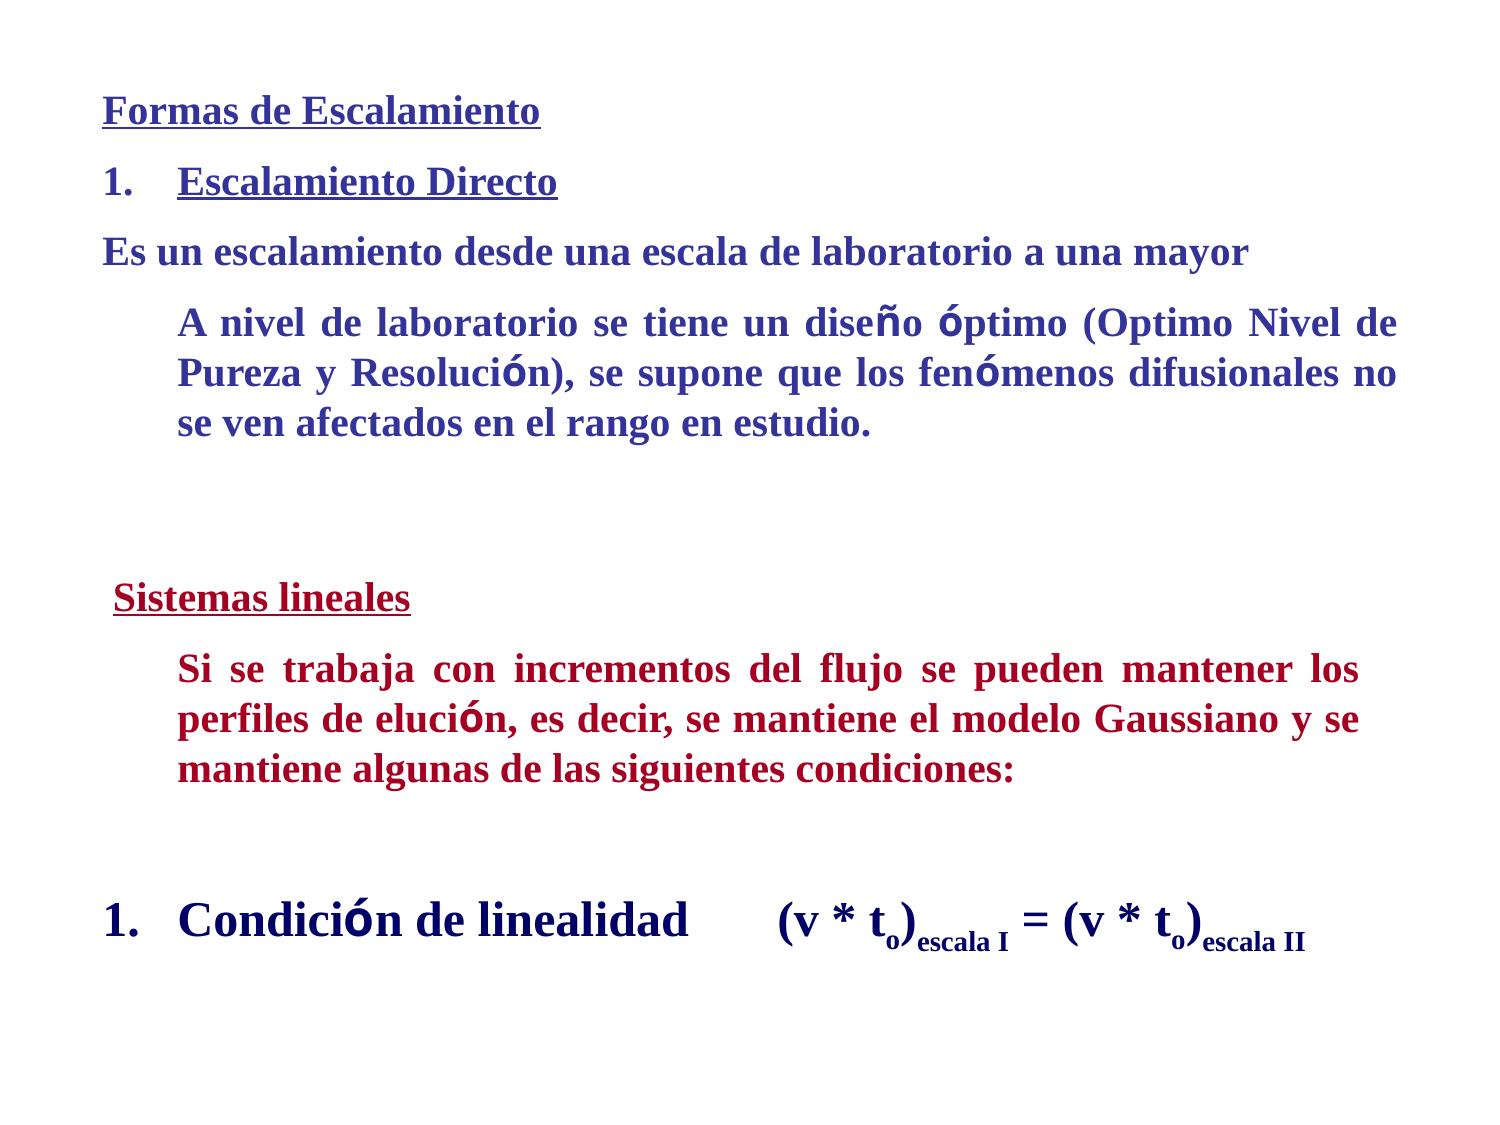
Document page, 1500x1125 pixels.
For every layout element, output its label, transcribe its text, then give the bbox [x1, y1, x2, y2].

text_box Formas de Escalamiento Escalamiento Directo Es un escalamiento desde una escala de laboratorio a una mayor A nivel de laboratorio se tiene un diseño óptimo (Optimo Nivel de Pureza y Resolución), se supone que los fenómenos difusionales no se ven afectados en el rango en estudio. [87, 75, 1413, 453]
text_box Sistemas lineales Si se trabaja con incrementos del flujo se pueden mantener los perfiles de elución, es decir, se mantiene el modelo Gaussiano y se mantiene algunas de las siguientes condiciones: Condición de linealidad (v * to)escala I = (v * to)escala II [87, 562, 1375, 1050]
